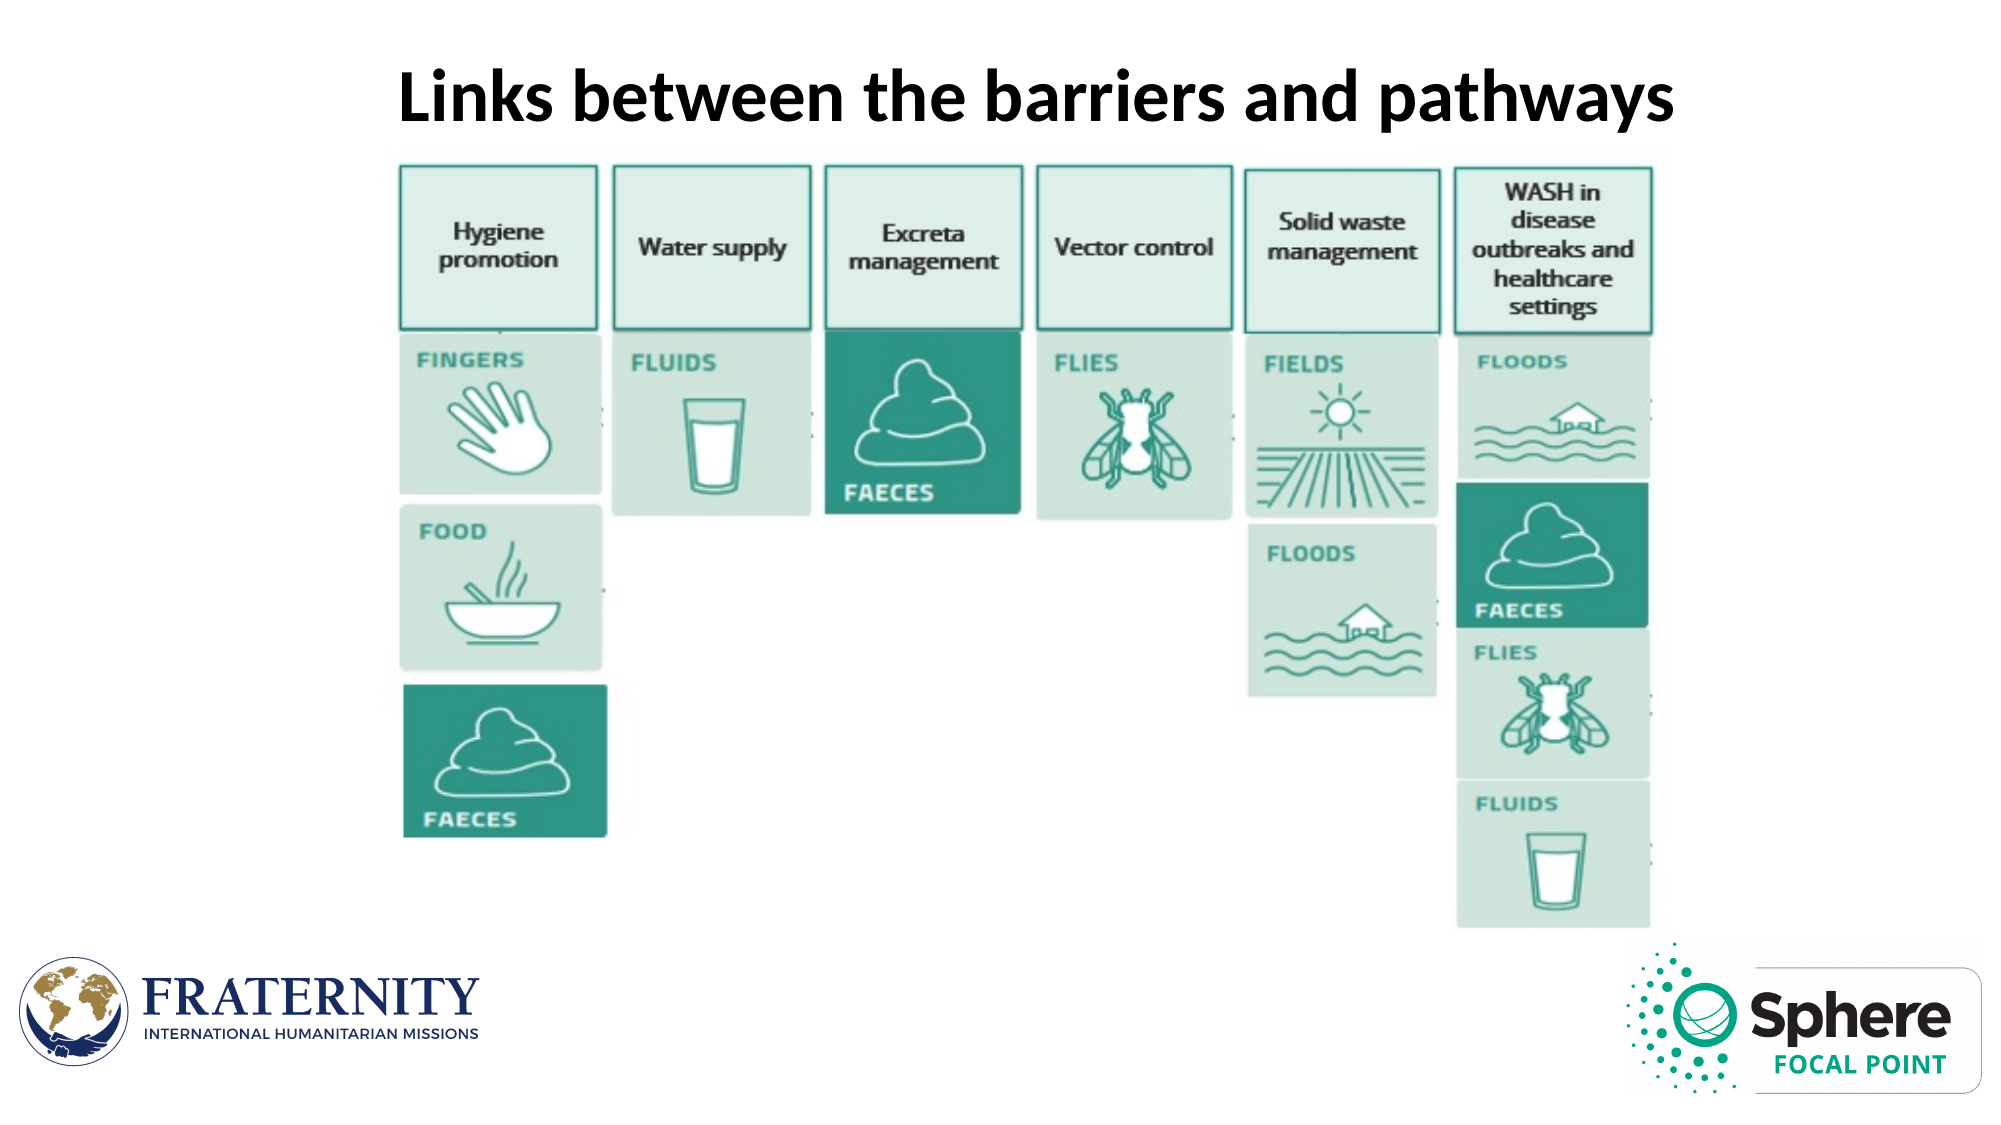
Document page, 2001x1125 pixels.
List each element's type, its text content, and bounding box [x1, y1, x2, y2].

text_box Links between the barriers and pathways [168, 38, 1908, 144]
picture [1624, 940, 1984, 1097]
picture [0, 148, 1692, 1087]
